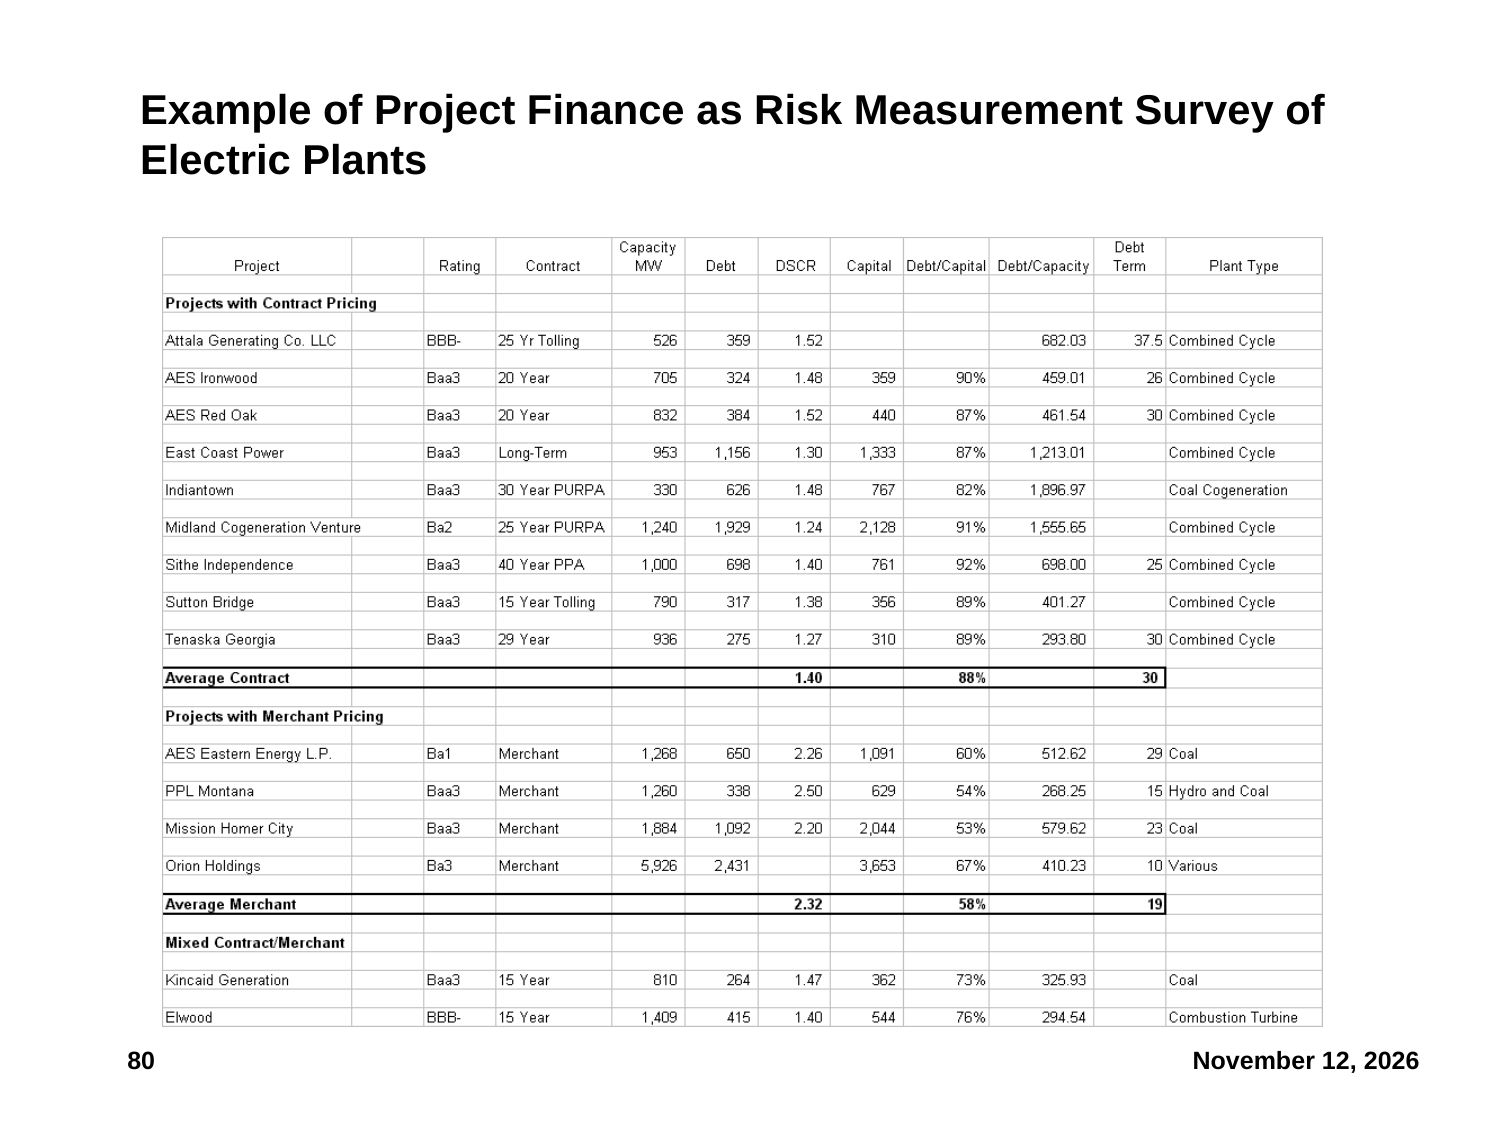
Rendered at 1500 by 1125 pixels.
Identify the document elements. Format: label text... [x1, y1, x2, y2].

picture [162, 237, 1323, 1027]
title Example of Project Finance as Risk Measurement Survey of Electric Plants [124, 74, 1376, 226]
